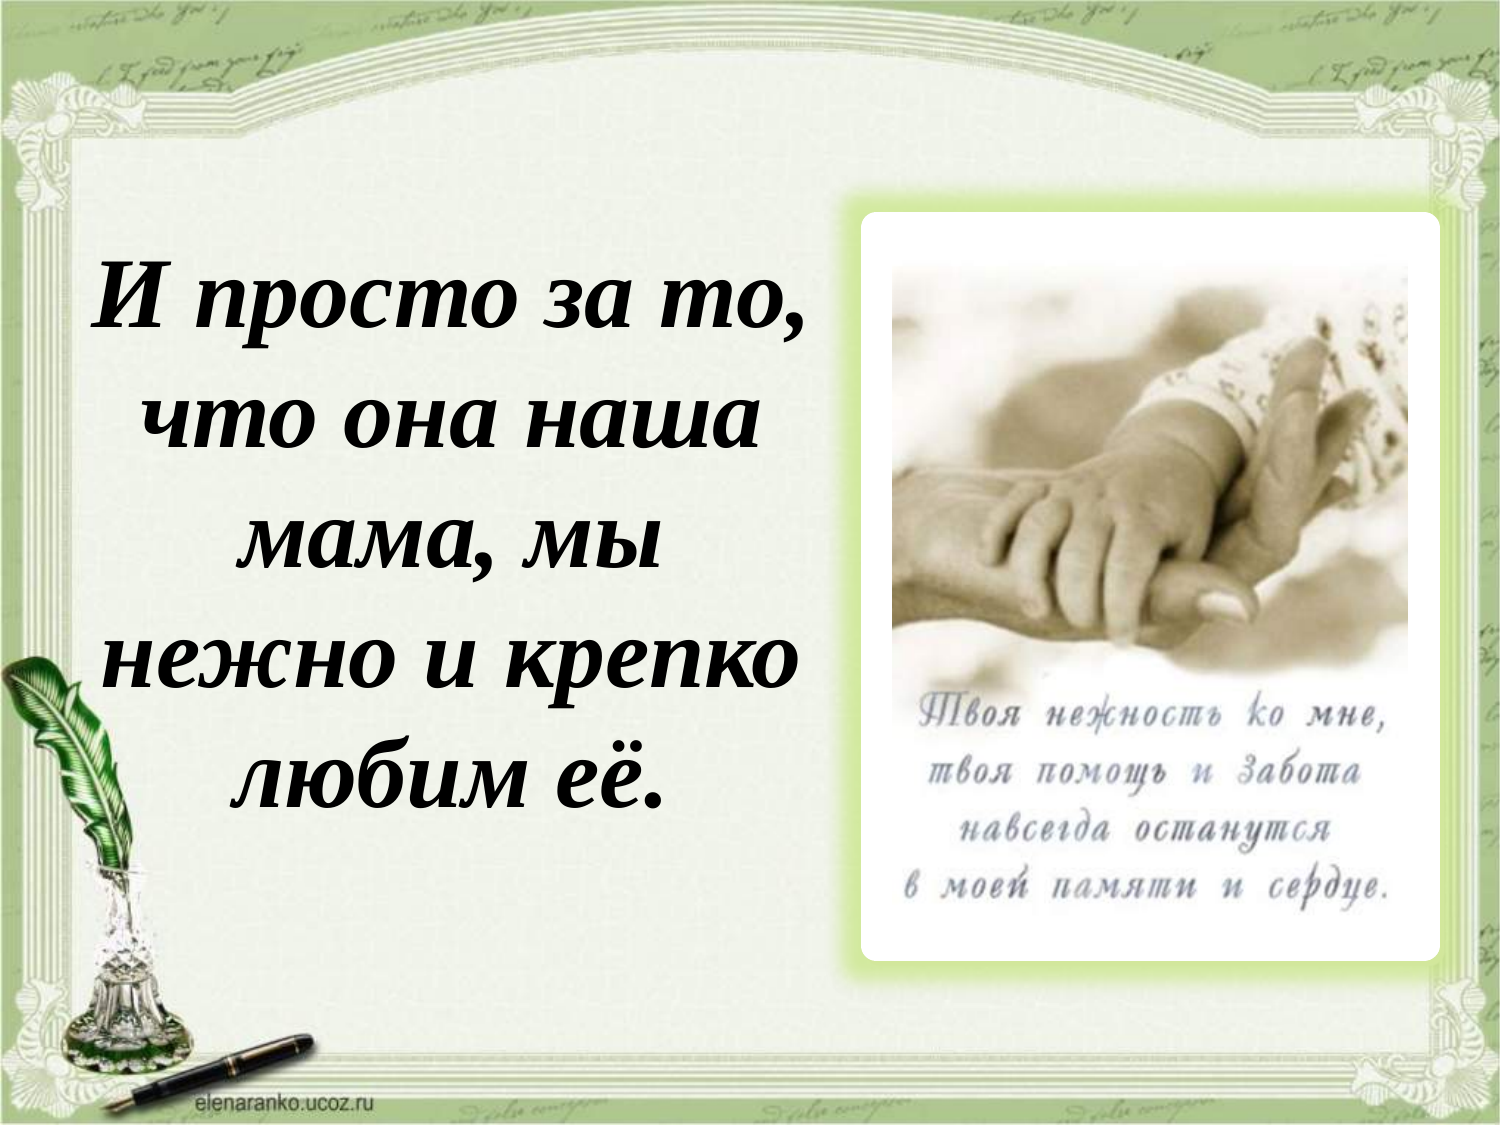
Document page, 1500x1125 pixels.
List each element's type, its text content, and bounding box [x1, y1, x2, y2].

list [891, 243, 1409, 930]
text_box И просто за то, что она наша мама, мы нежно и крепко любим её. [76, 219, 827, 835]
picture [0, 0, 1500, 1125]
